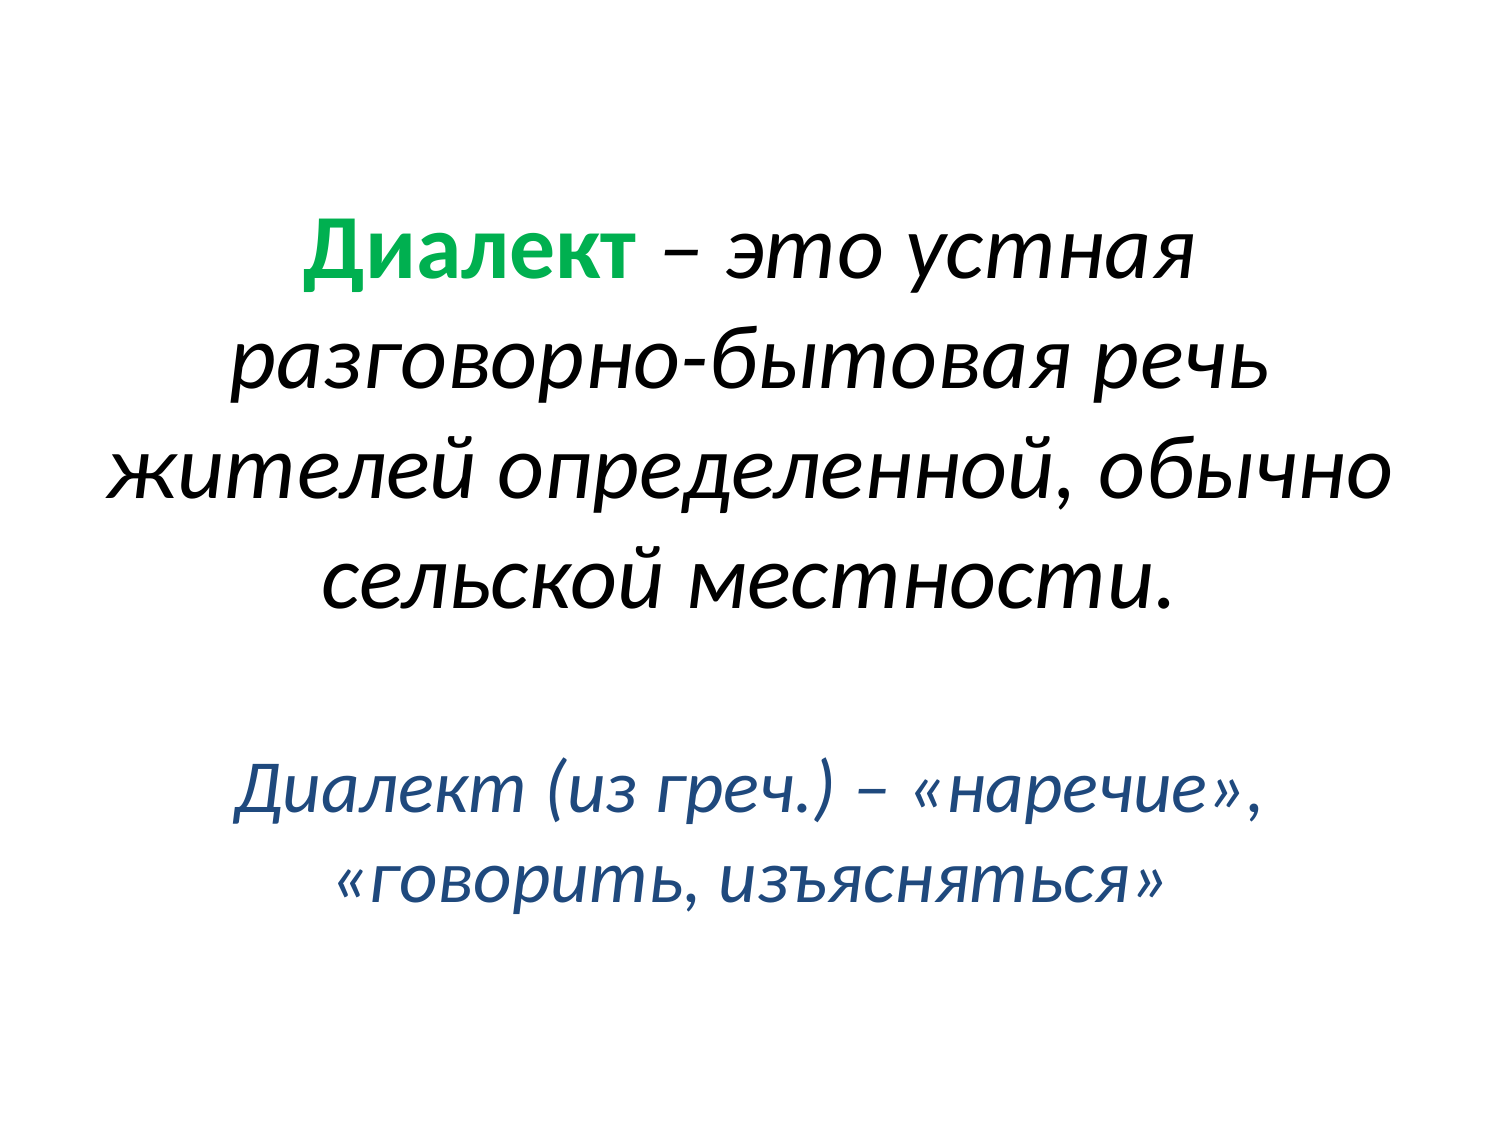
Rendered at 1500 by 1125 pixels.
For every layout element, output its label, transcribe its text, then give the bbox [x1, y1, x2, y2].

title Диалект – это устная разговорно-бытовая речь жителей определенной, обычно сельской местности. Диалект (из греч.) – «наречие», «говорить, изъясняться» [75, 45, 1425, 1059]
